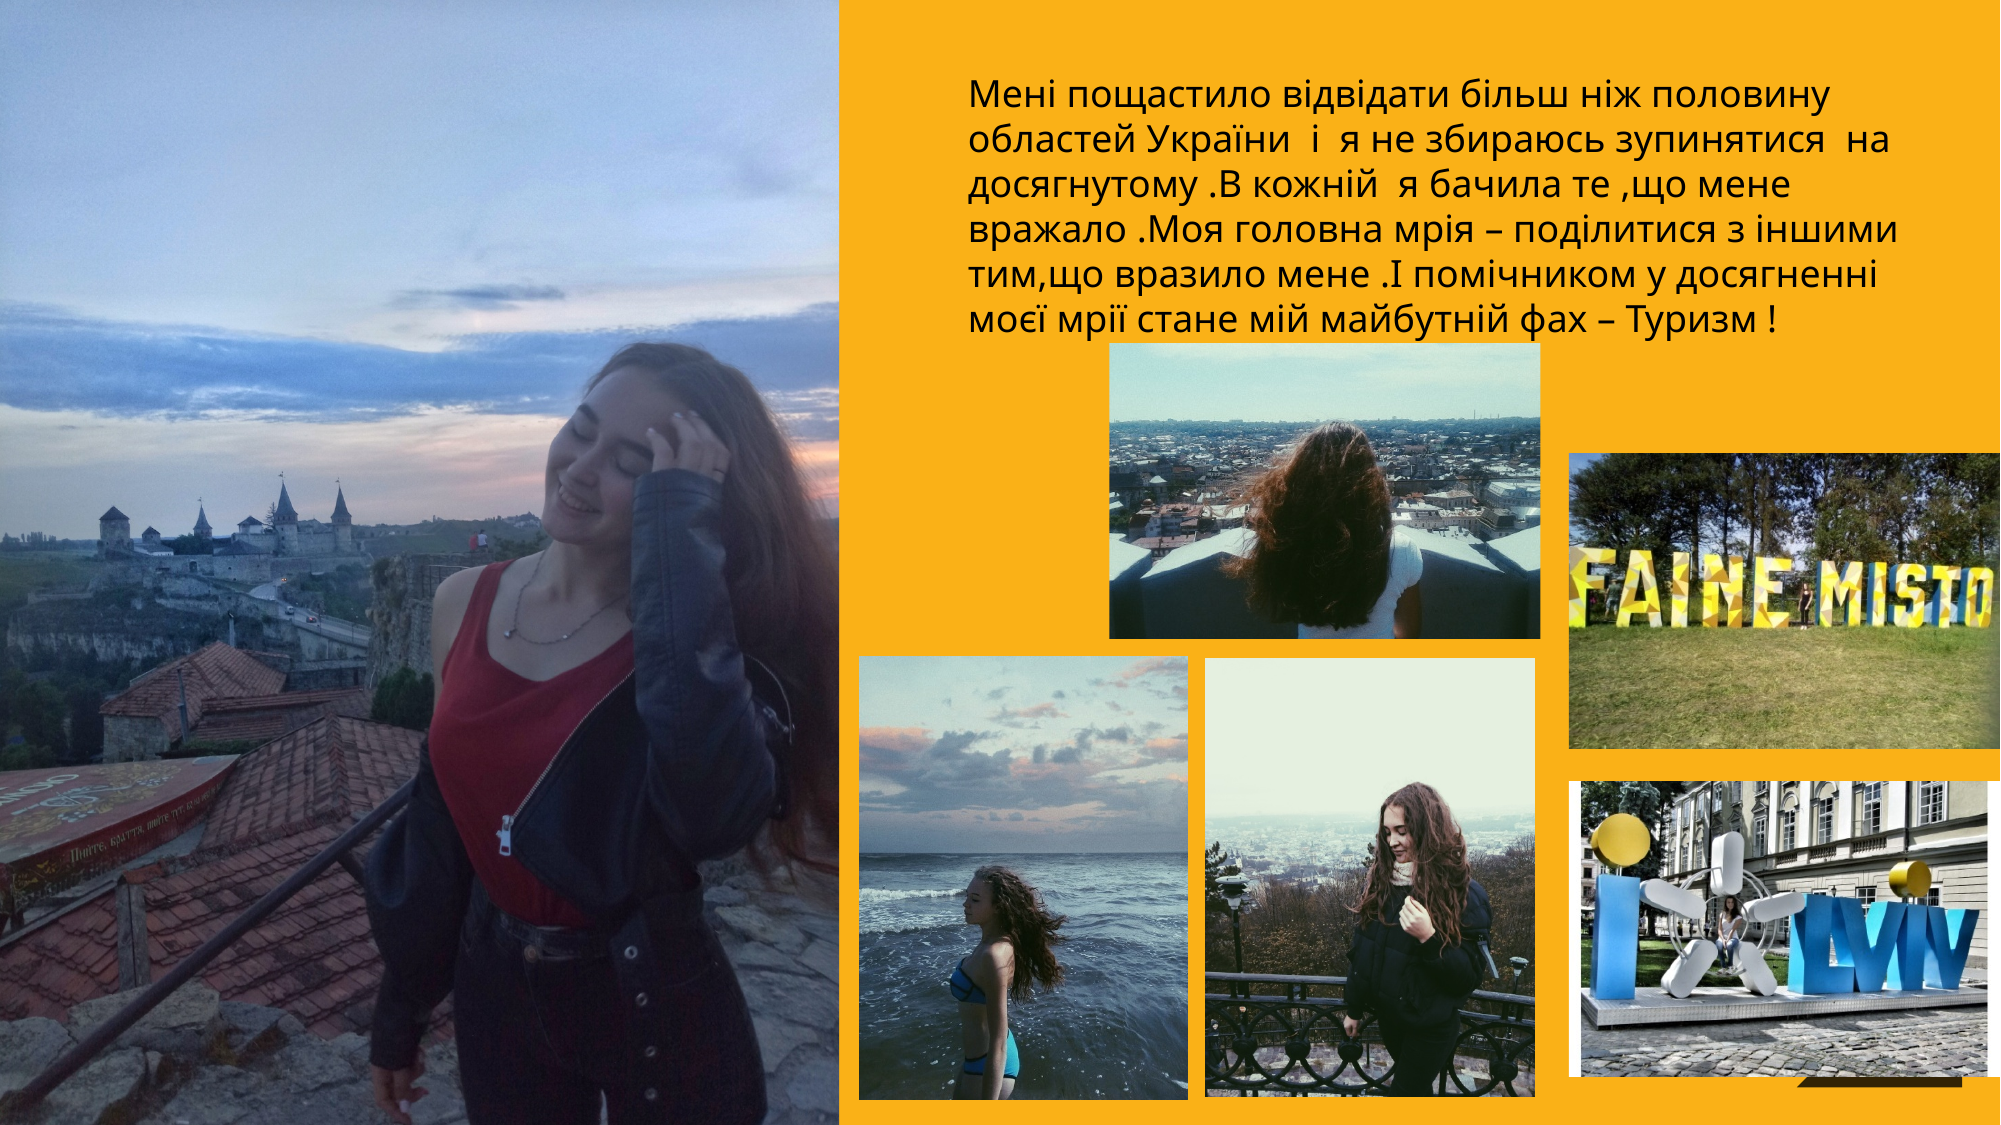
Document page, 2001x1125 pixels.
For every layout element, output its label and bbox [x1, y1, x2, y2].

picture [1568, 781, 2000, 1077]
picture [1109, 343, 1541, 639]
text_box [938, 62, 1955, 795]
picture [1568, 453, 2000, 749]
picture [1205, 658, 1535, 1097]
picture [0, 0, 840, 1125]
text_box [1794, 1077, 1964, 1089]
picture [859, 656, 1188, 1100]
